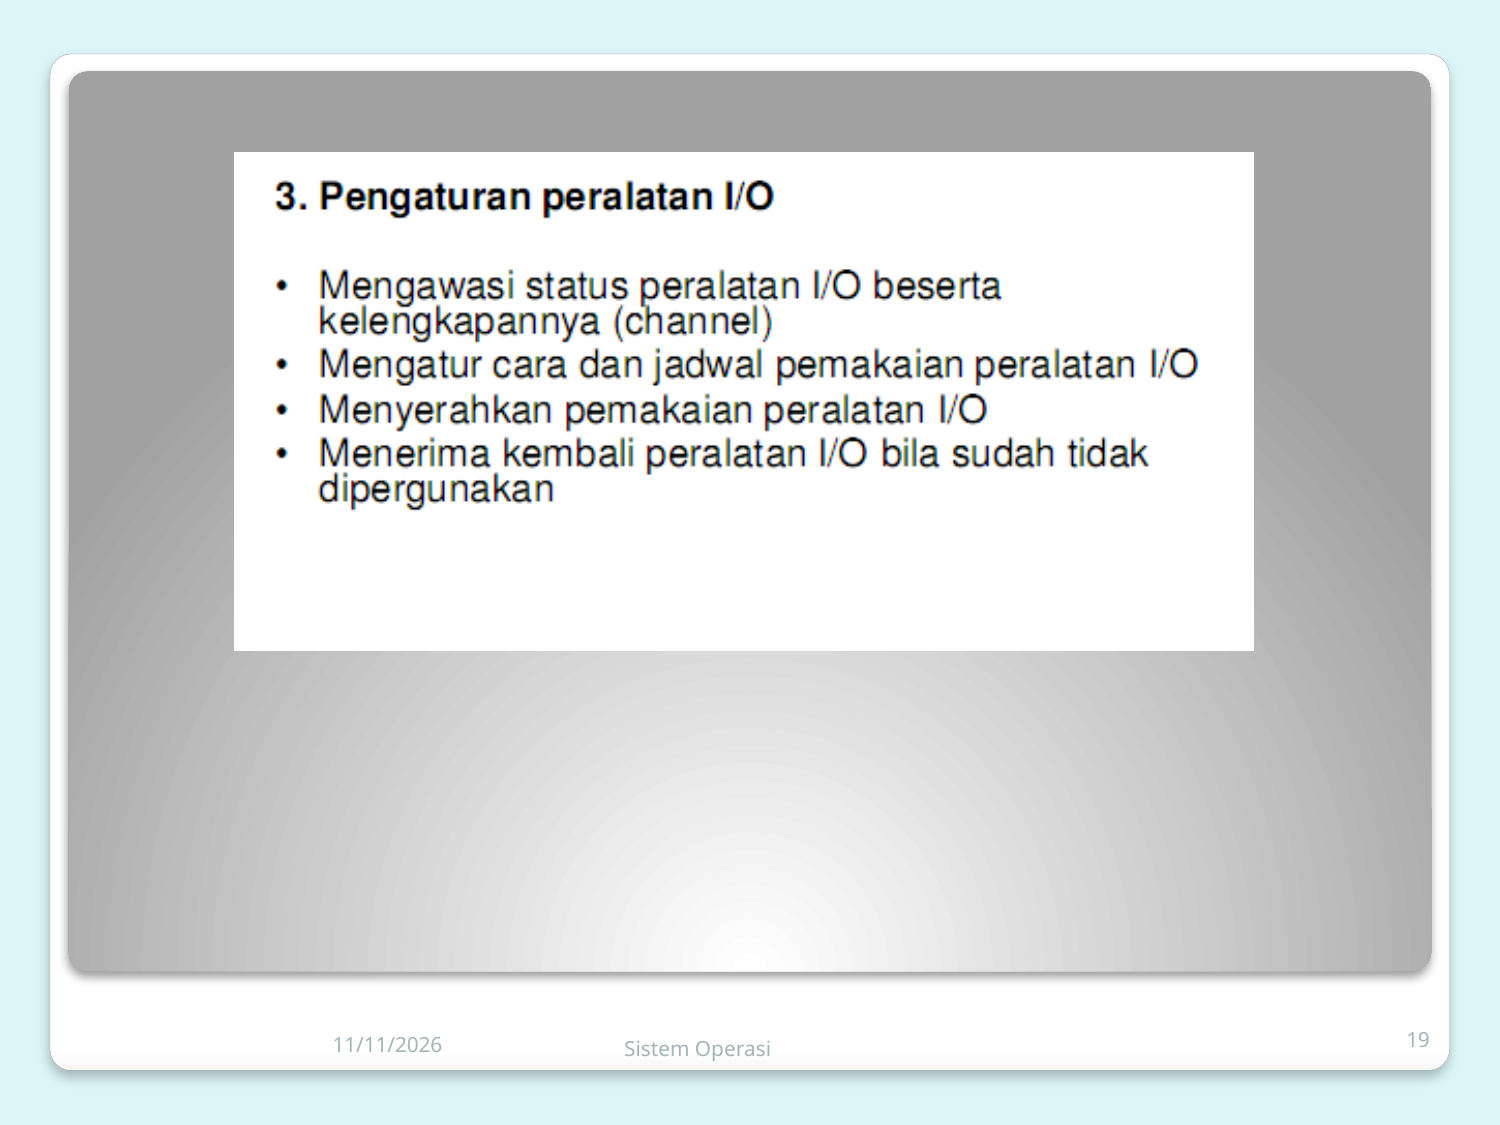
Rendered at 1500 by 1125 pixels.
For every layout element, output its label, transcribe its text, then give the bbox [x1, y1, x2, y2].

footer Sistem Operasi [609, 1007, 1043, 1068]
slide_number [82, 1007, 457, 1068]
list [234, 152, 1255, 651]
slide_number 19 [1369, 1002, 1445, 1063]
